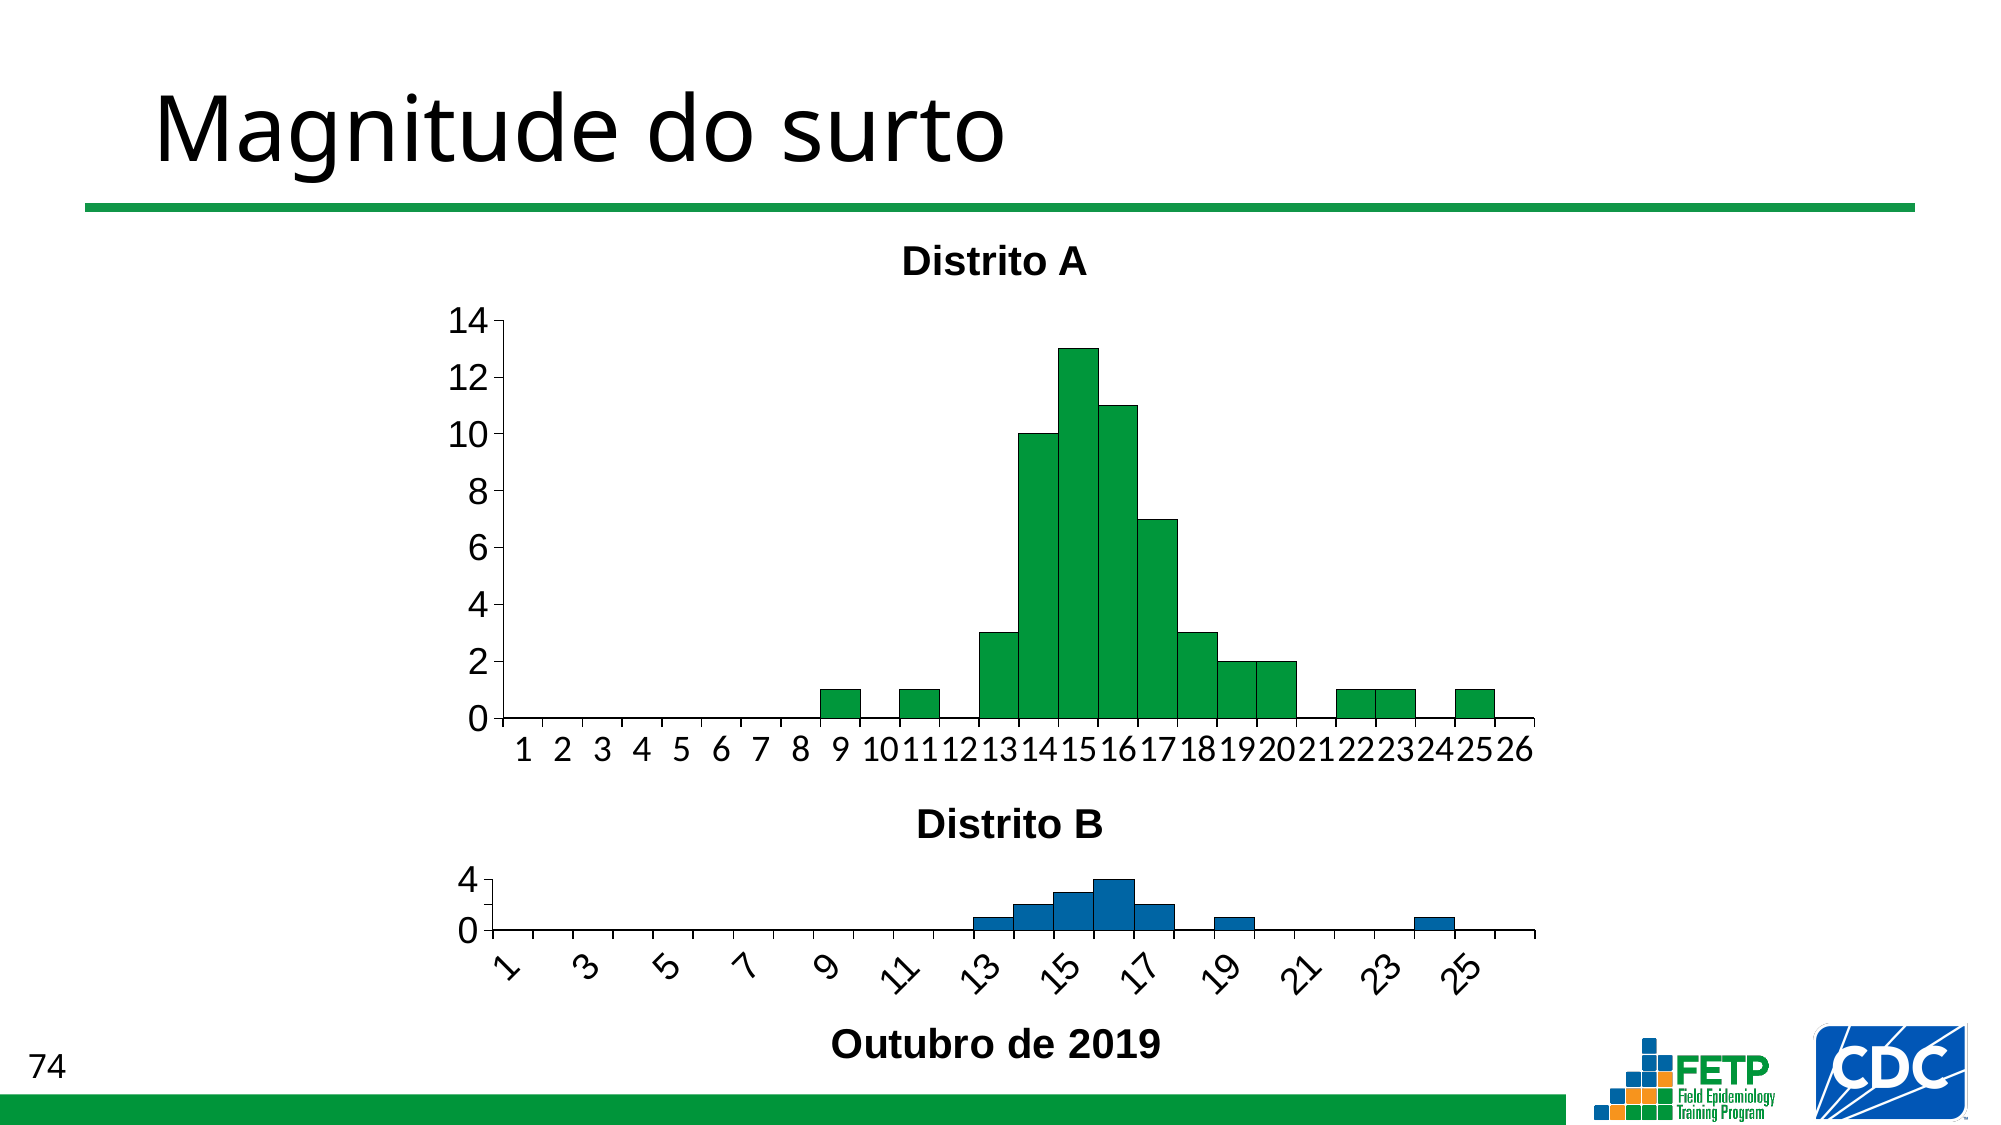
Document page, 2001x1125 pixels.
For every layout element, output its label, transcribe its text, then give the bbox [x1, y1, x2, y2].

title Magnitude do surto [137, 75, 1863, 207]
chart [435, 853, 1558, 1094]
chart [424, 289, 1558, 781]
text_box Distrito A [869, 226, 1121, 289]
text_box Distrito B [869, 789, 1151, 853]
picture [1594, 1038, 1775, 1122]
picture [1813, 1023, 1968, 1122]
